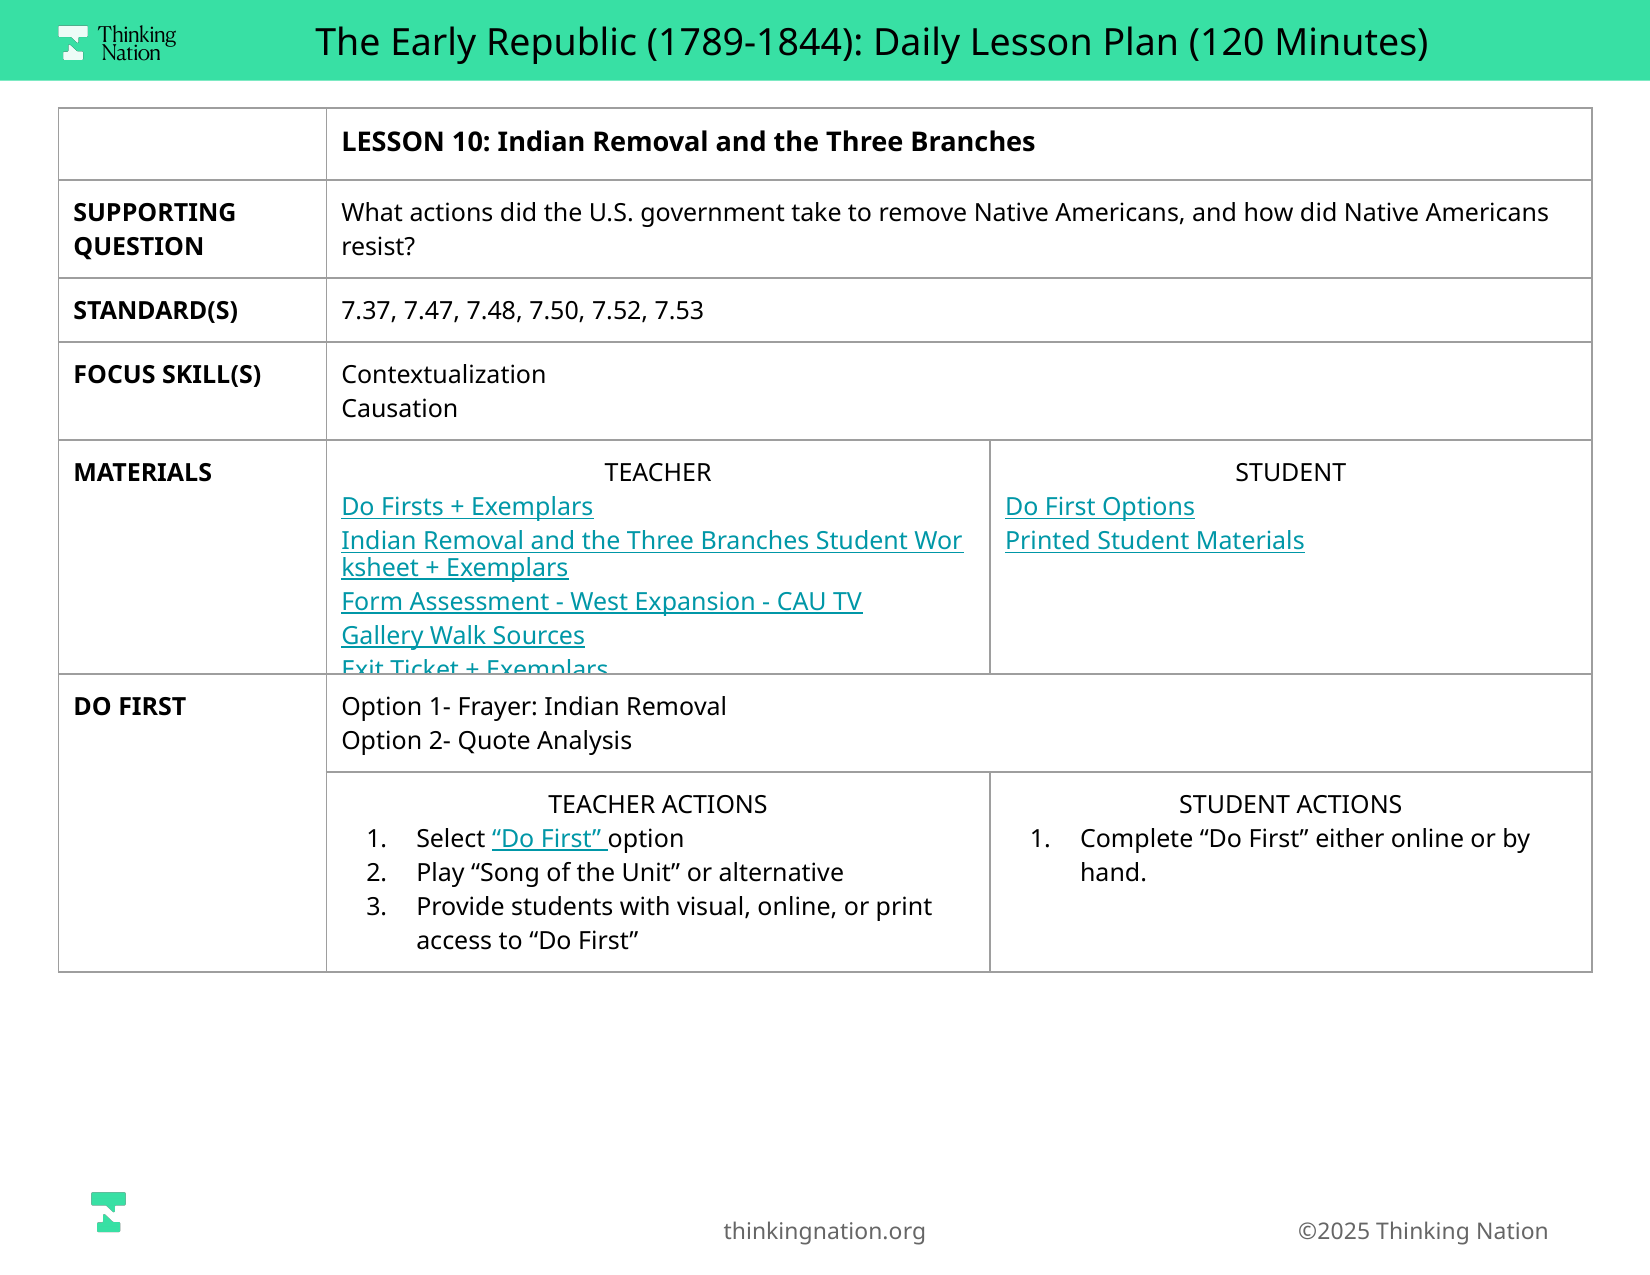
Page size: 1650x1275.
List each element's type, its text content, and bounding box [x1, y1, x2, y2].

table_cell STANDARD(S) [59, 279, 326, 341]
table_cell Contextualization Causation [327, 343, 1591, 439]
table_cell Option 1- Frayer: Indian Removal Option 2- Quote Analysis [327, 675, 1591, 771]
table_cell TEACHER ACTIONS Select “Do First” option Play “Song of the Unit” or alternative Provide students with visual, online, or print access to “Do First” [327, 773, 989, 971]
table_cell DO FIRST [59, 675, 326, 971]
table_cell FOCUS SKILL(S) [59, 343, 326, 439]
picture [45, 14, 180, 85]
text_box thinkingnation.org [629, 1200, 1021, 1240]
text_box The Early Republic (1789-1844): Daily Lesson Plan (120 Minutes) [0, 0, 1650, 81]
table_cell SUPPORTING QUESTION [59, 181, 326, 277]
table_cell STUDENT Do First Options Printed Student Materials [991, 441, 1591, 673]
table_header LESSON 10: Indian Removal and the Three Branches [327, 109, 1591, 179]
table_cell TEACHER Do Firsts + Exemplars Indian Removal and the Three Branches Student Worksheet + Exemplars Form Assessment - West Expansion - CAU TV Gallery Walk Sources Exit Ticket + Exemplars [327, 441, 989, 673]
table_cell 7.37, 7.47, 7.48, 7.50, 7.52, 7.53 [327, 279, 1591, 341]
table_header [59, 109, 326, 179]
table_cell STUDENT ACTIONS Complete “Do First” either online or by hand. [991, 773, 1591, 971]
text_box ©2025 Thinking Nation [1174, 1200, 1566, 1240]
picture [80, 1184, 136, 1240]
table_cell What actions did the U.S. government take to remove Native Americans, and how did Native Americans resist? [327, 181, 1591, 277]
table_cell MATERIALS [59, 441, 326, 673]
